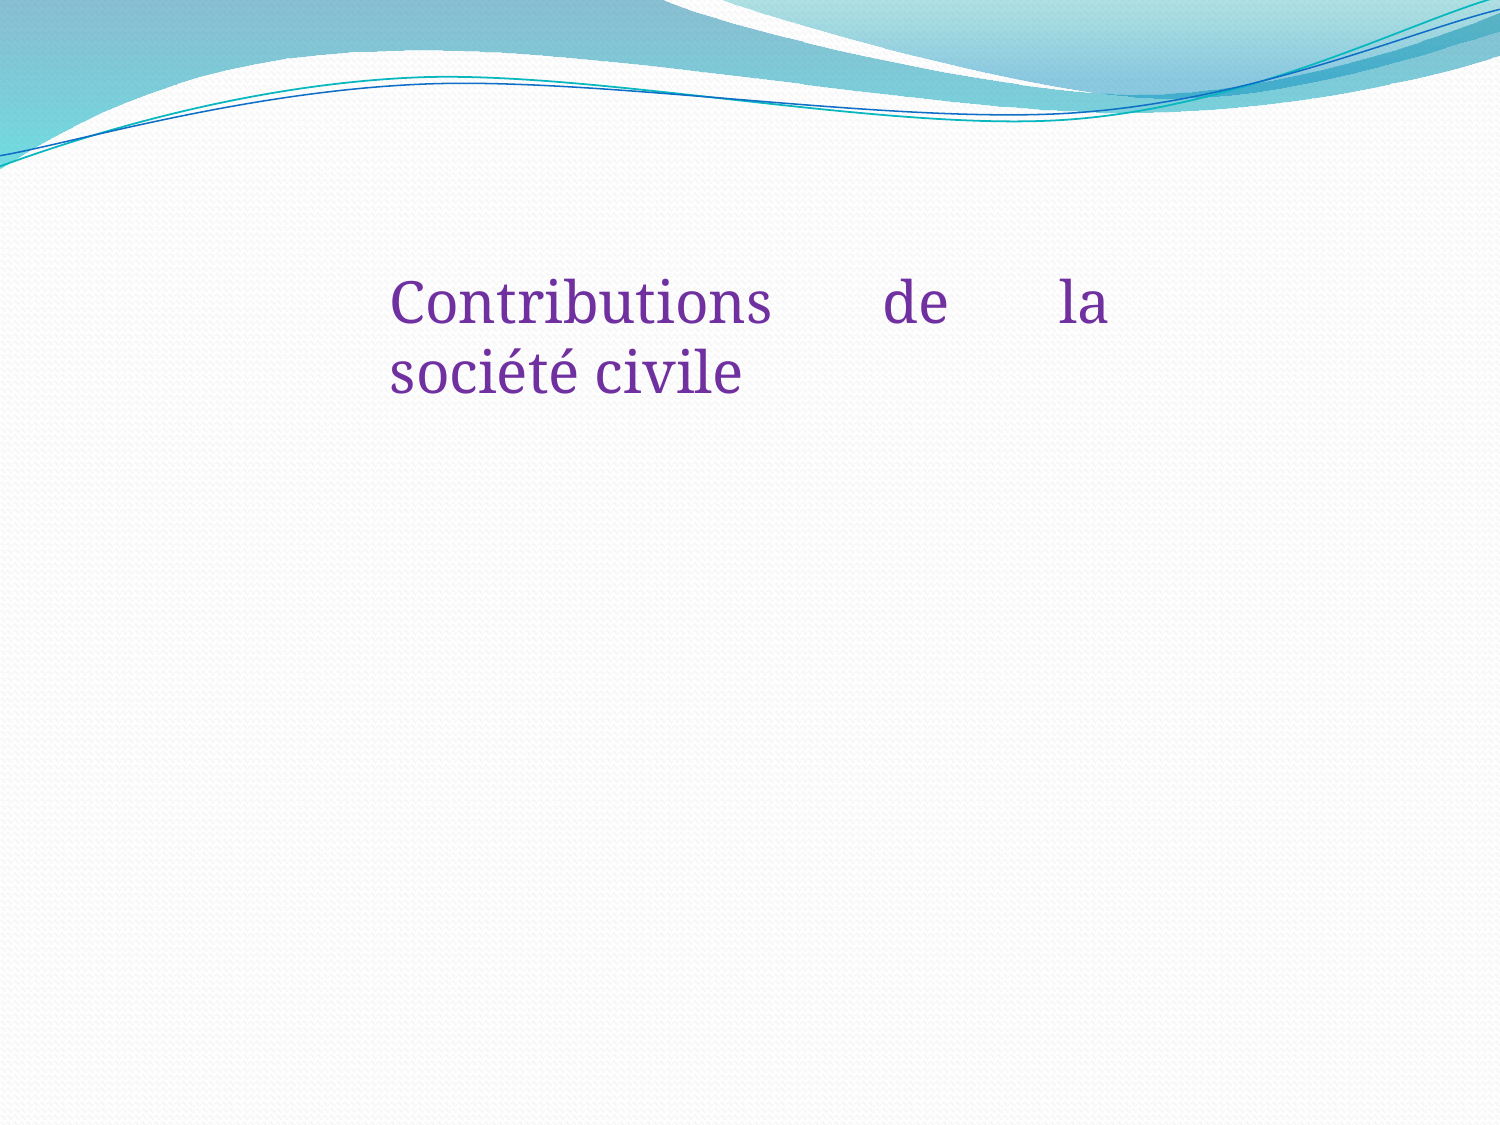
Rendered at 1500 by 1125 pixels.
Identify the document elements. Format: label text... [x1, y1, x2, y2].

text_box Contributions de la société civile [374, 257, 1125, 413]
